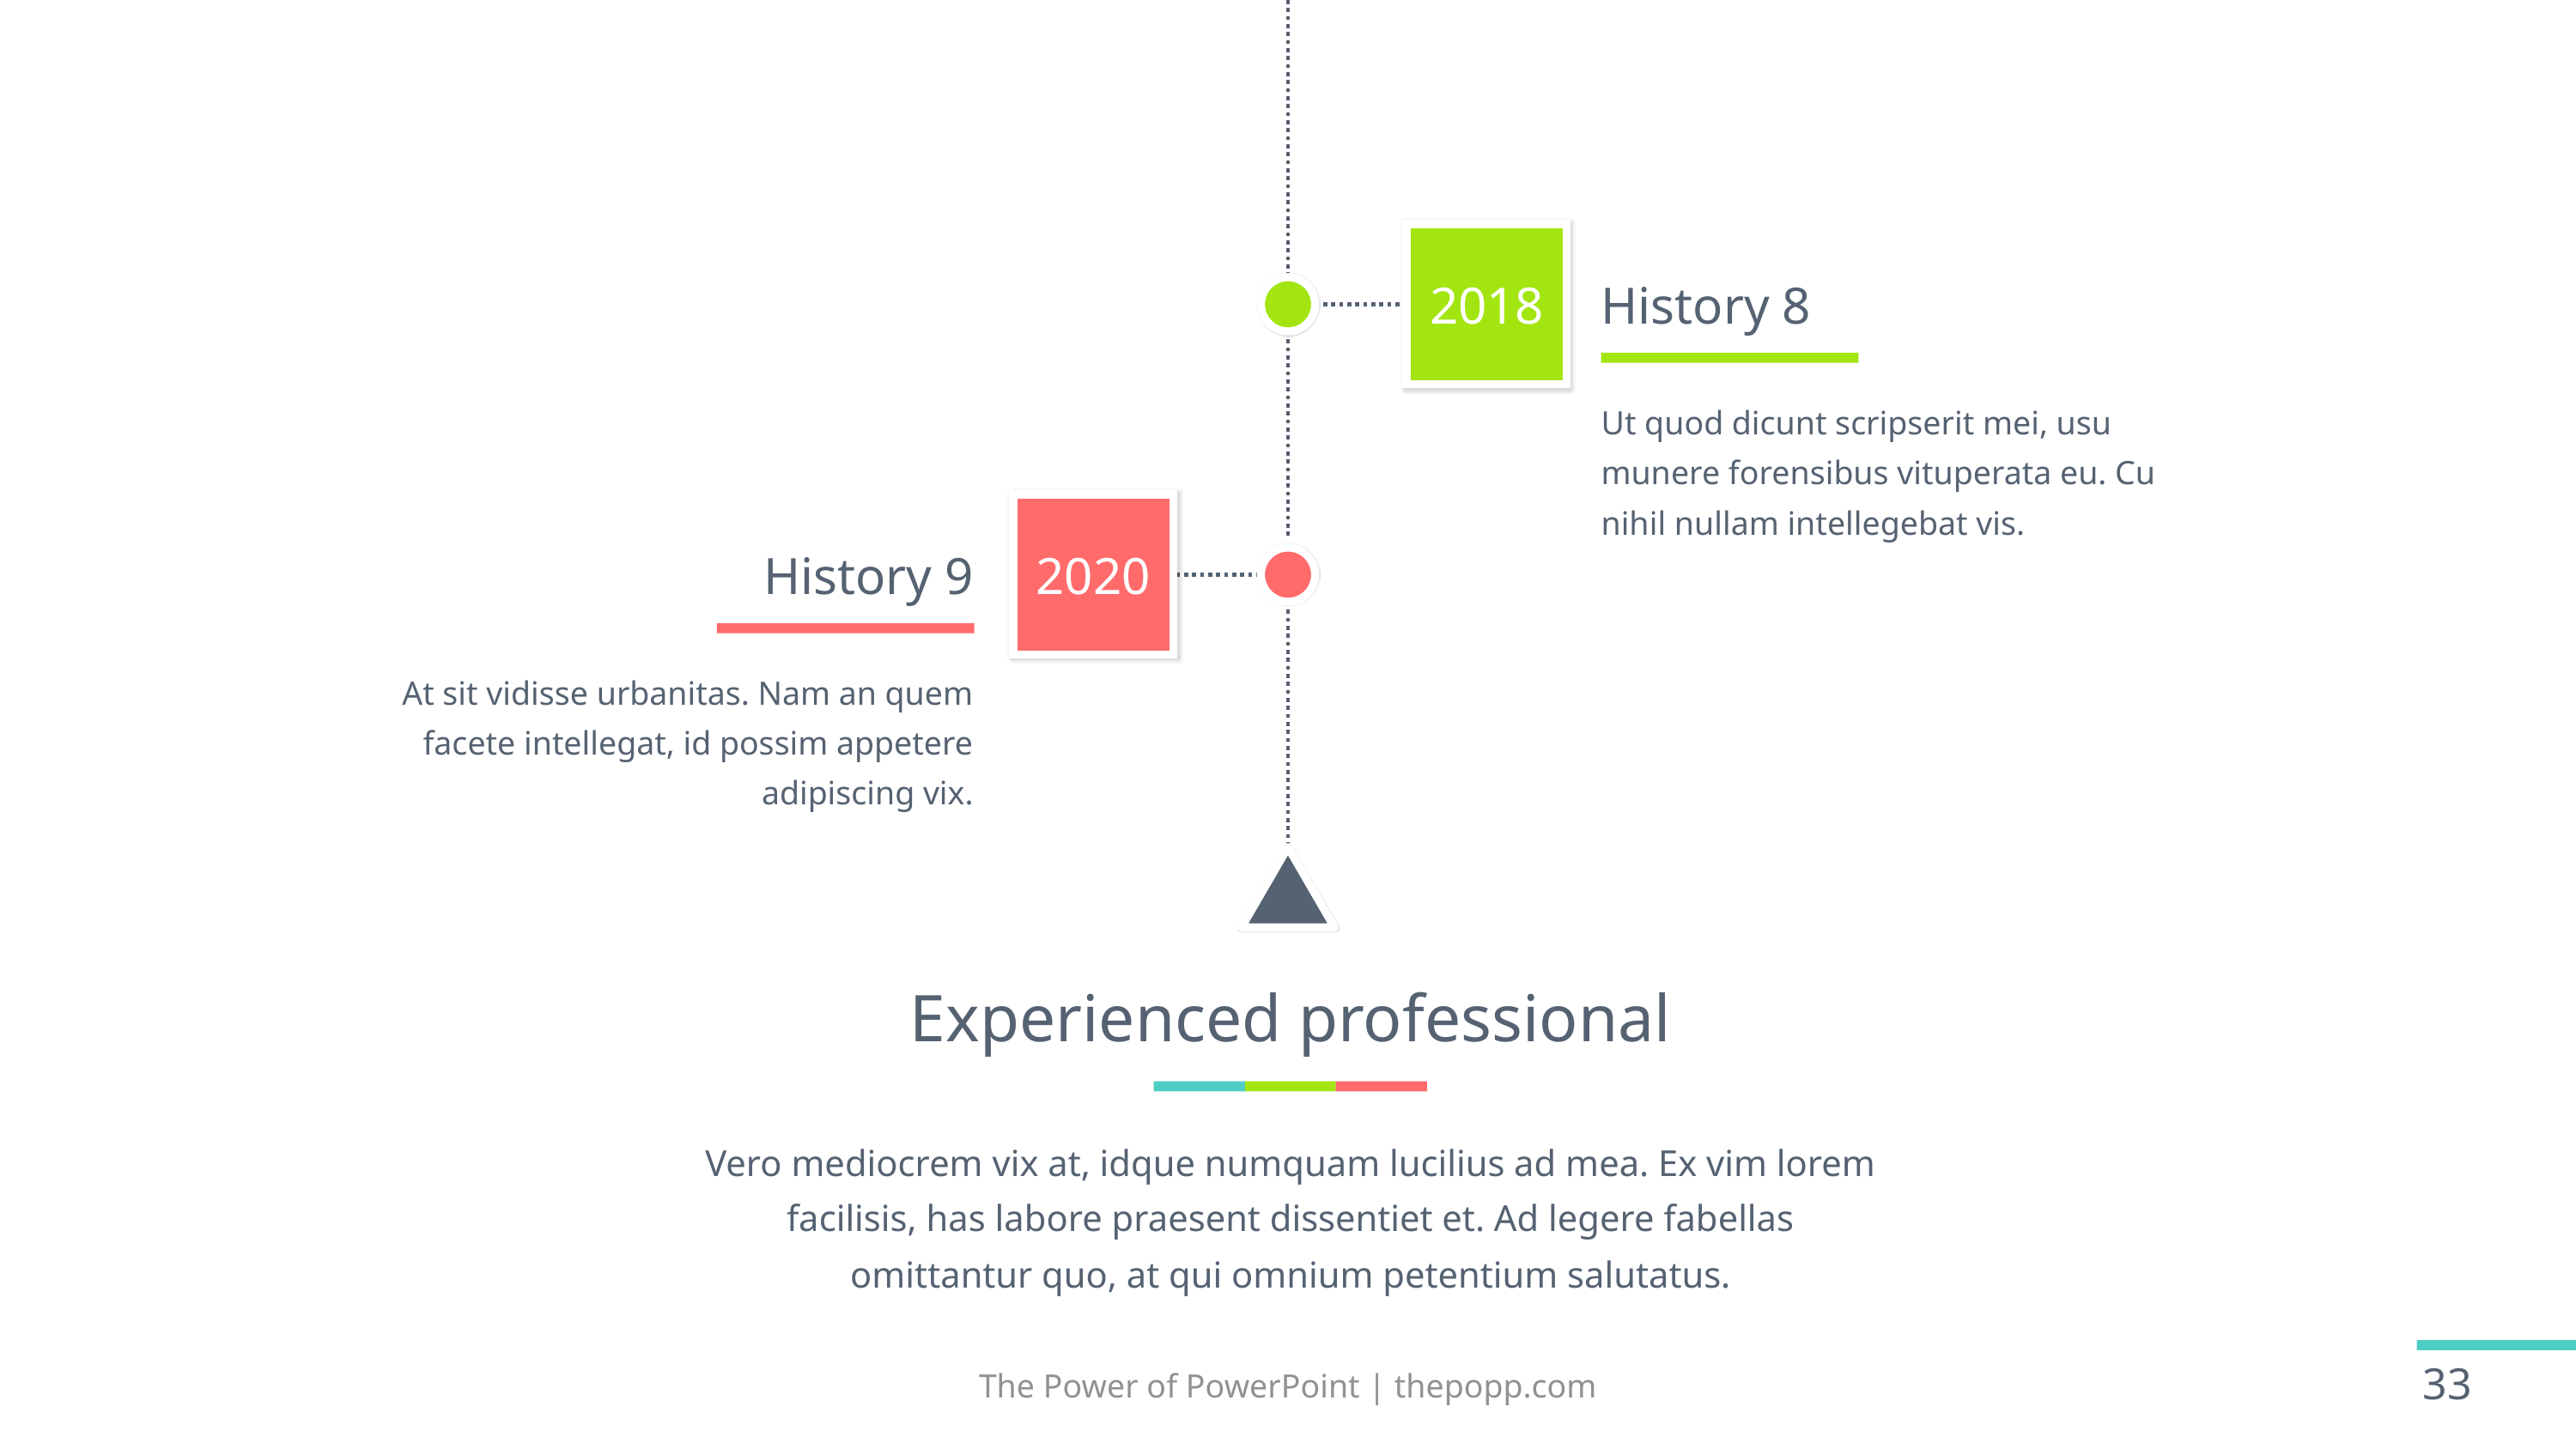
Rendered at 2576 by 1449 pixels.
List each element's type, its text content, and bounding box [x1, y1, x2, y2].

list History 8 [1588, 252, 2238, 357]
footer The Power of PowerPoint | thepopp.com [853, 1349, 1723, 1427]
list Vero mediocrem vix at, idque numquam lucilius ad mea. Ex vim lorem facilisis, has labore praesent dissentiet et. Ad legere fabellas omittantur quo, at qui omnium petentium salutatus. [688, 1120, 1893, 1322]
list 2020 [1010, 522, 1176, 627]
list Experienced professional [688, 962, 1893, 1069]
list 2018 [1403, 252, 1570, 357]
slide_number 33 [2409, 1351, 2576, 1421]
list At sit vidisse urbanitas. Nam an quem facete intellegat, id possim appetere adipiscing vix. [337, 654, 987, 864]
list History 9 [337, 522, 987, 627]
list Ut quod dicunt scripserit mei, usu munere forensibus vituperata eu. Cu nihil nullam intellegebat vis. [1588, 384, 2238, 593]
